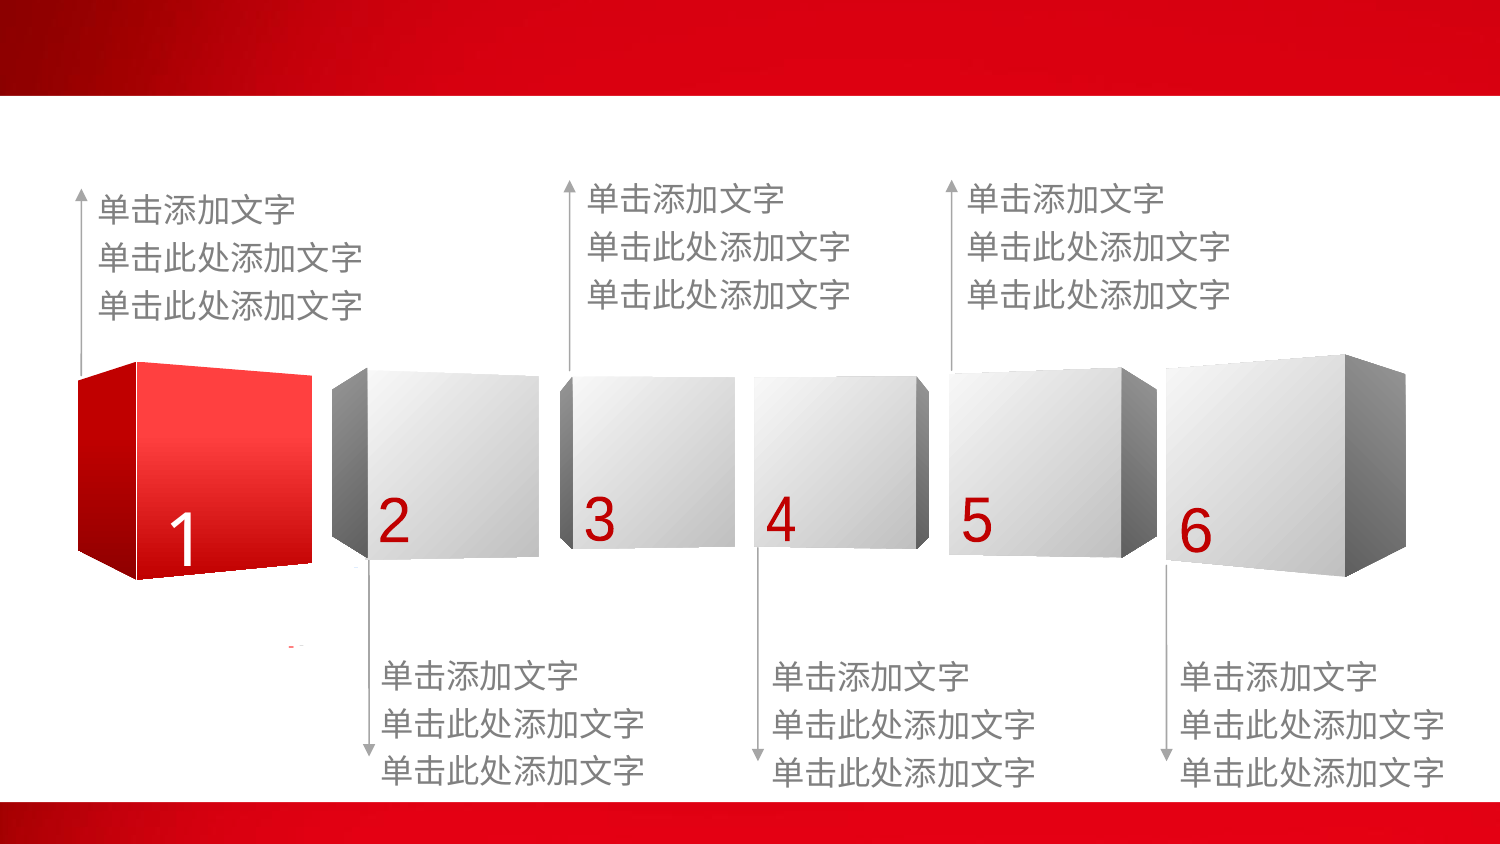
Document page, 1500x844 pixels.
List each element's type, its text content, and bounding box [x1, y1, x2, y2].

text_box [77, 361, 312, 580]
text_box 单击添加文字 单击此处添加文字 单击此处添加文字 [1164, 640, 1469, 800]
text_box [1166, 354, 1406, 577]
text_box 单击添加文字 单击此处添加文字 单击此处添加文字 [756, 640, 1061, 800]
text_box 单击添加文字 单击此处添加文字 单击此处添加文字 [82, 173, 381, 333]
text_box [563, 180, 576, 371]
text_box [75, 188, 88, 361]
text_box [332, 367, 539, 560]
picture [0, 803, 1500, 844]
picture [0, 0, 1500, 95]
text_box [754, 376, 929, 549]
text_box [362, 560, 376, 757]
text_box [949, 367, 1157, 558]
text_box [751, 549, 765, 762]
text_box 单击添加文字 单击此处添加文字 单击此处添加文字 [951, 163, 1256, 322]
text_box 单击添加文字 单击此处添加文字 单击此处添加文字 [571, 163, 876, 322]
text_box [945, 179, 958, 367]
text_box 单击添加文字 单击此处添加文字 单击此处添加文字 [365, 639, 670, 798]
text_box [560, 376, 735, 549]
text_box [1160, 577, 1173, 762]
